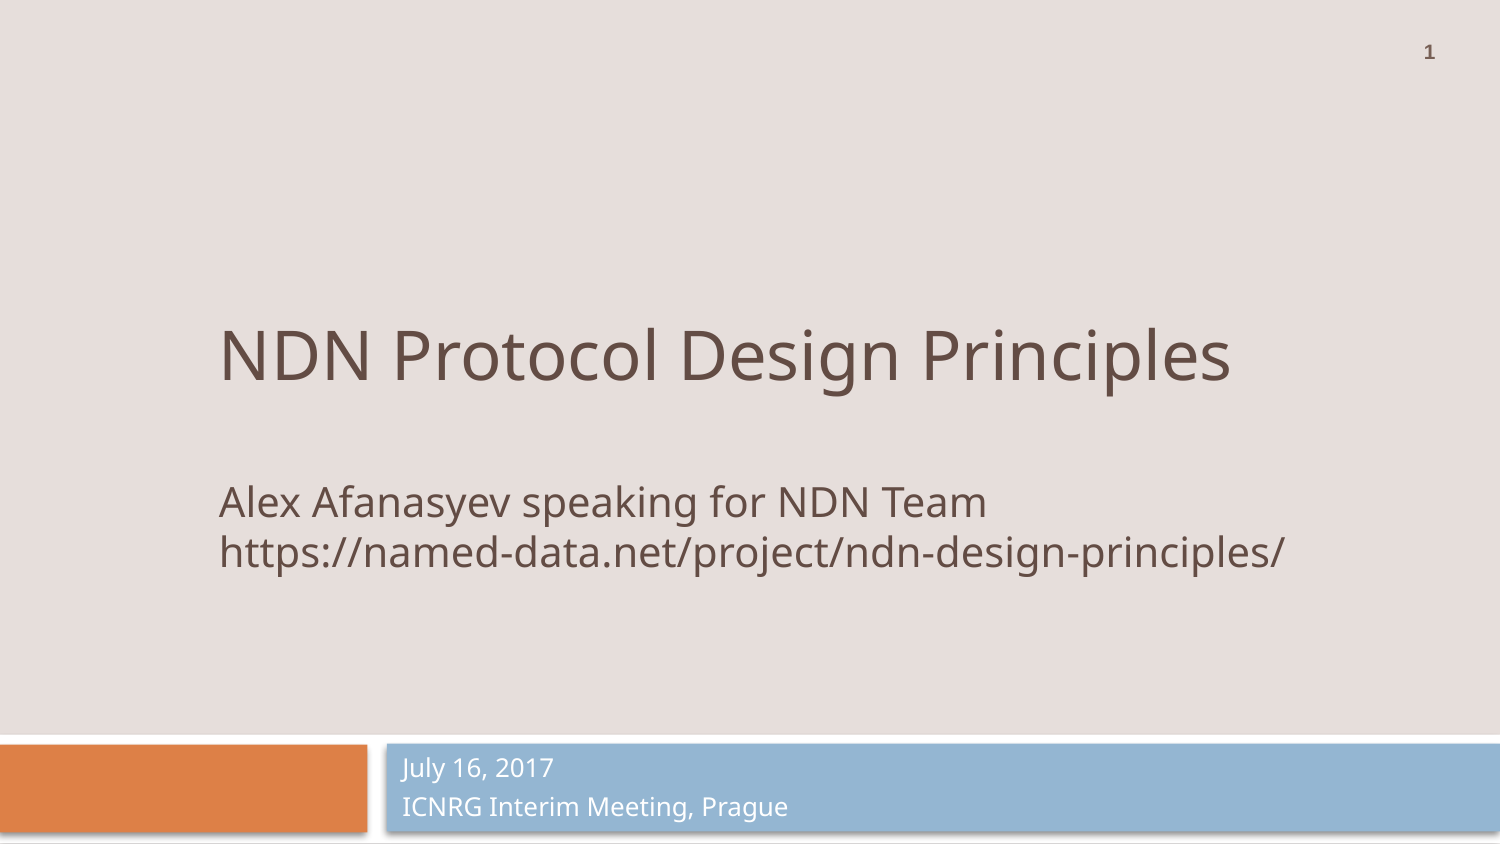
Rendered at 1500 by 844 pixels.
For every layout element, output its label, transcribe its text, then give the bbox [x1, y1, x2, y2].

subtitle July 16, 2017 ICNRG Interim Meeting, Prague [387, 744, 1488, 829]
slide_number 1 [1312, 28, 1450, 75]
title NDN Protocol Design Principles Alex Afanasyev speaking for NDN Team https://named-data.net/project/ndn-design-principles/ [204, 233, 1500, 584]
